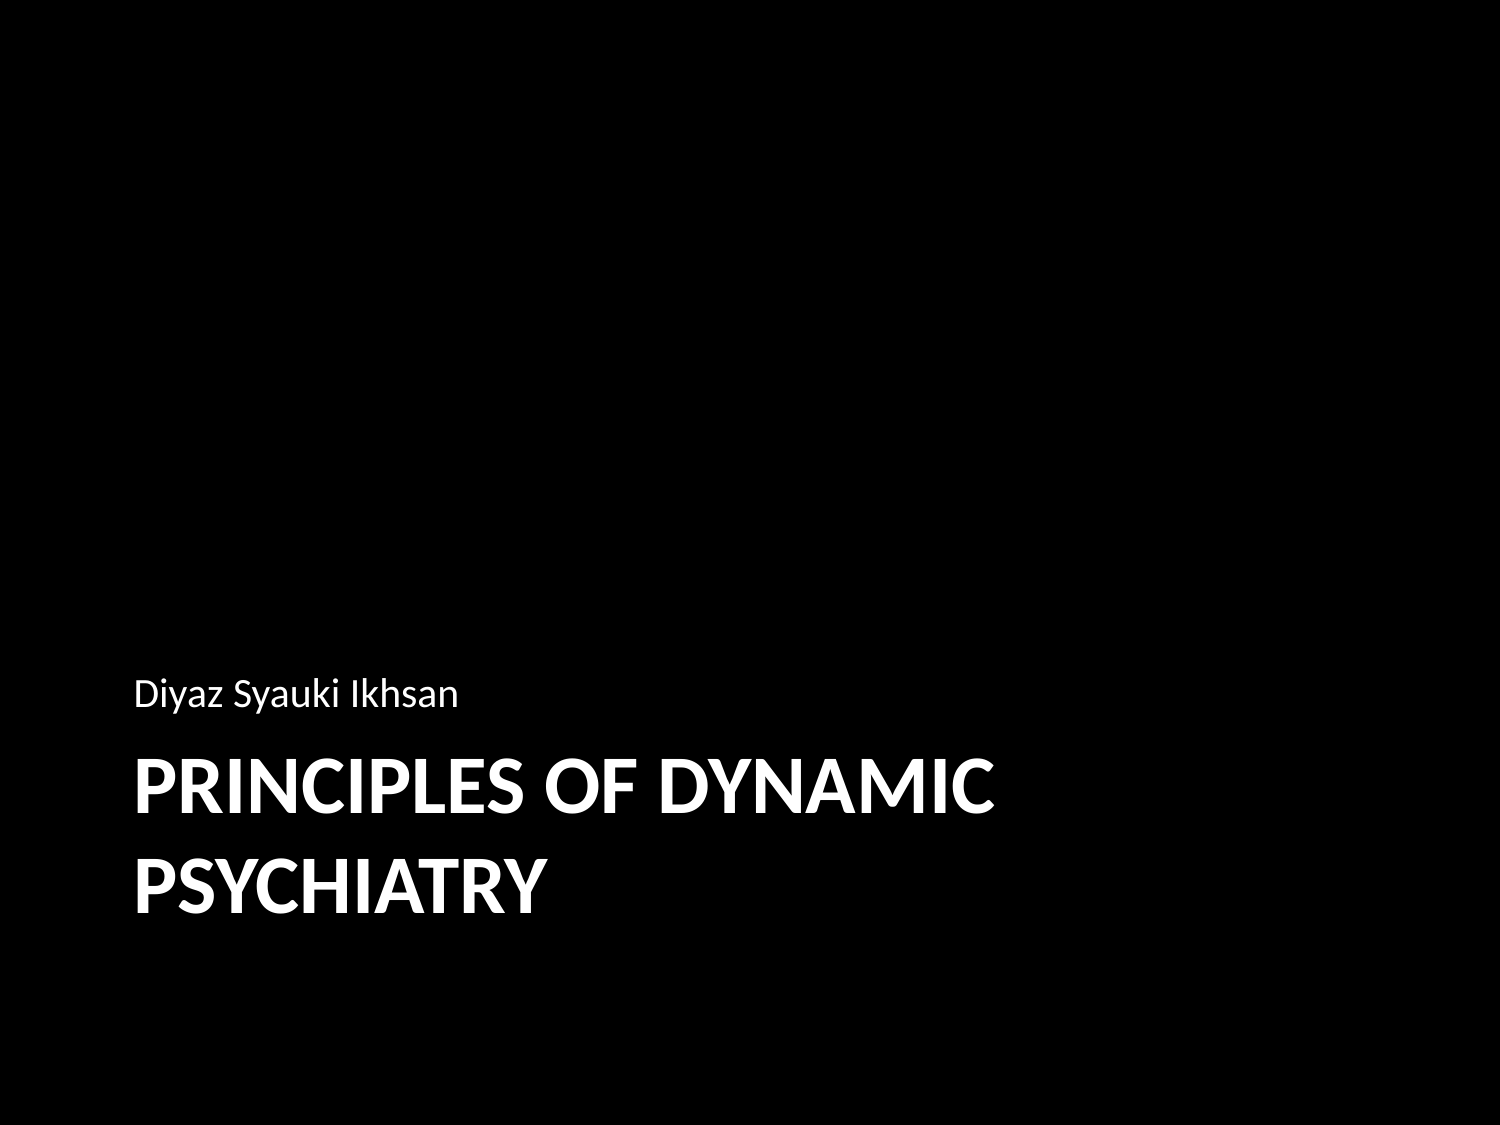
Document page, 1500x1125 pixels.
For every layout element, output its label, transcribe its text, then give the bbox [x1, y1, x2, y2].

list Diyaz Syauki Ikhsan [118, 476, 1394, 723]
title Principles of Dynamic Psychiatry [118, 723, 1394, 947]
